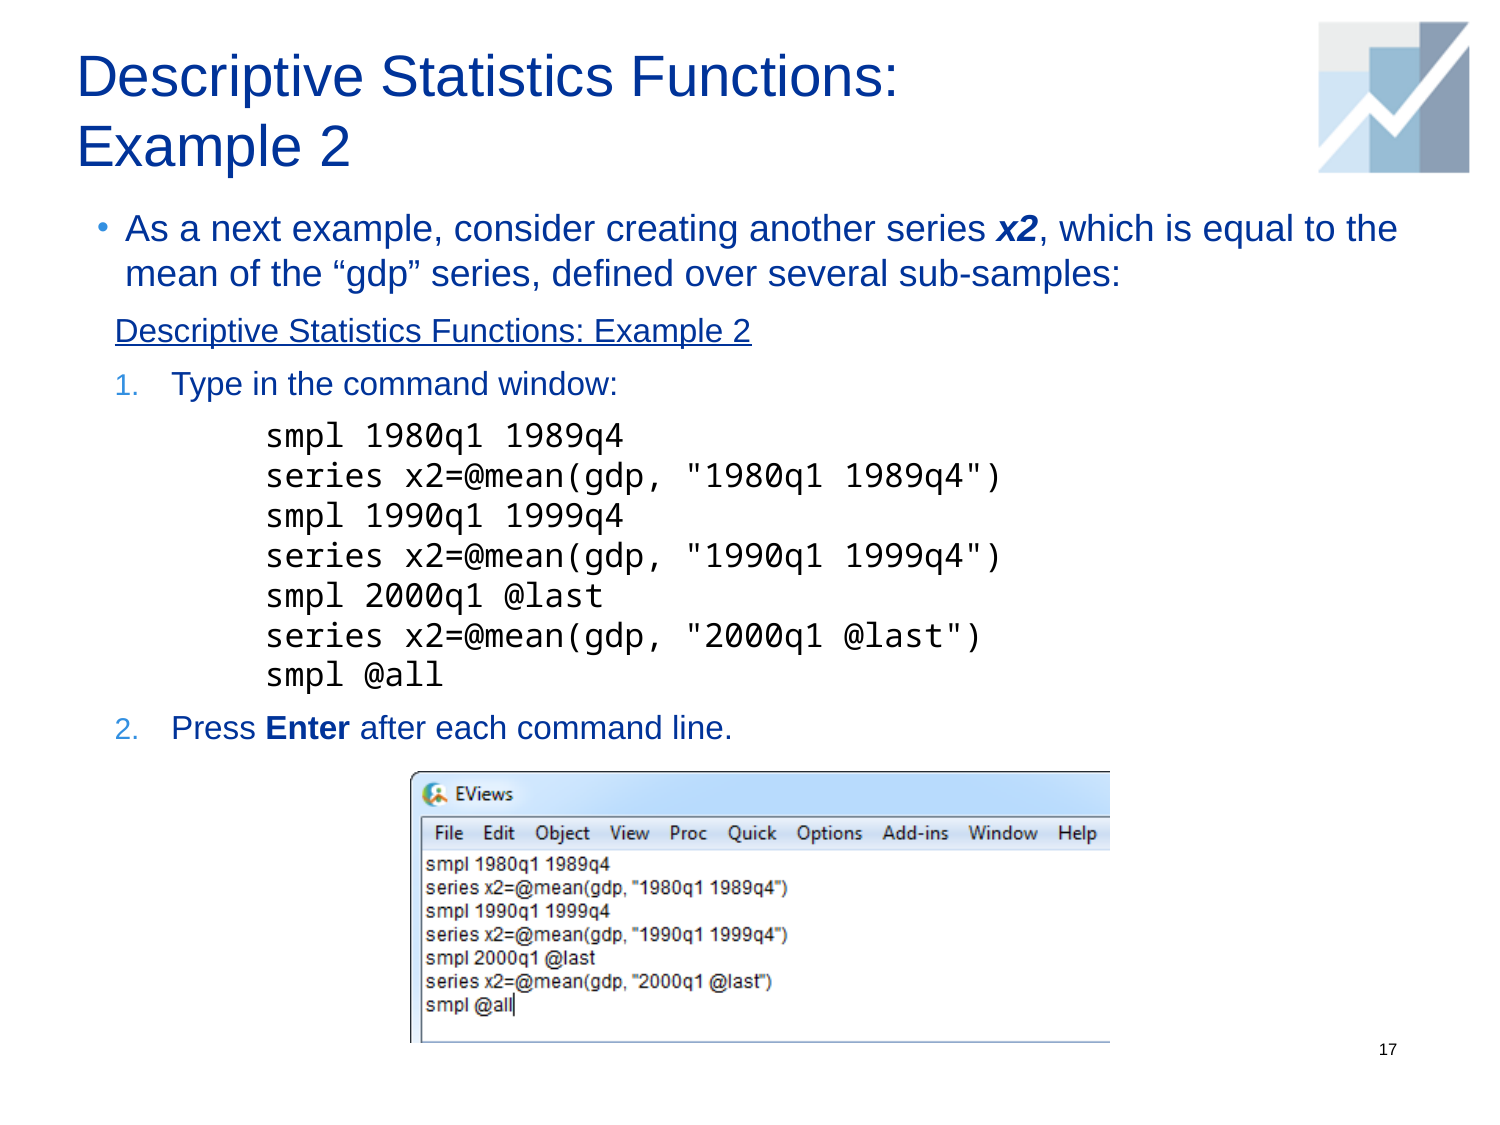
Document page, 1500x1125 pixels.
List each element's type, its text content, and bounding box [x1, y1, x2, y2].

picture [1300, 11, 1479, 181]
list As a next example, consider creating another series x2, which is equal to the mean of the “gdp” series, defined over several sub-samples: [82, 196, 1449, 479]
text_box Descriptive Statistics Functions: Example 2 Type in the command window: smpl 1980q1 1989q4 series x2=@mean(gdp, "1980q1 1989q4") smpl 1990q1 1999q4 series x2=@mean(gdp, "1990q1 1999q4") smpl 2000q1 @last series x2=@mean(gdp, "2000q1 @last") smpl @all Press Enter after each command line. [99, 255, 1049, 933]
slide_number 17 [1262, 1015, 1413, 1067]
picture [410, 770, 1110, 1044]
title Descriptive Statistics Functions: Example 2 [60, 0, 1295, 186]
